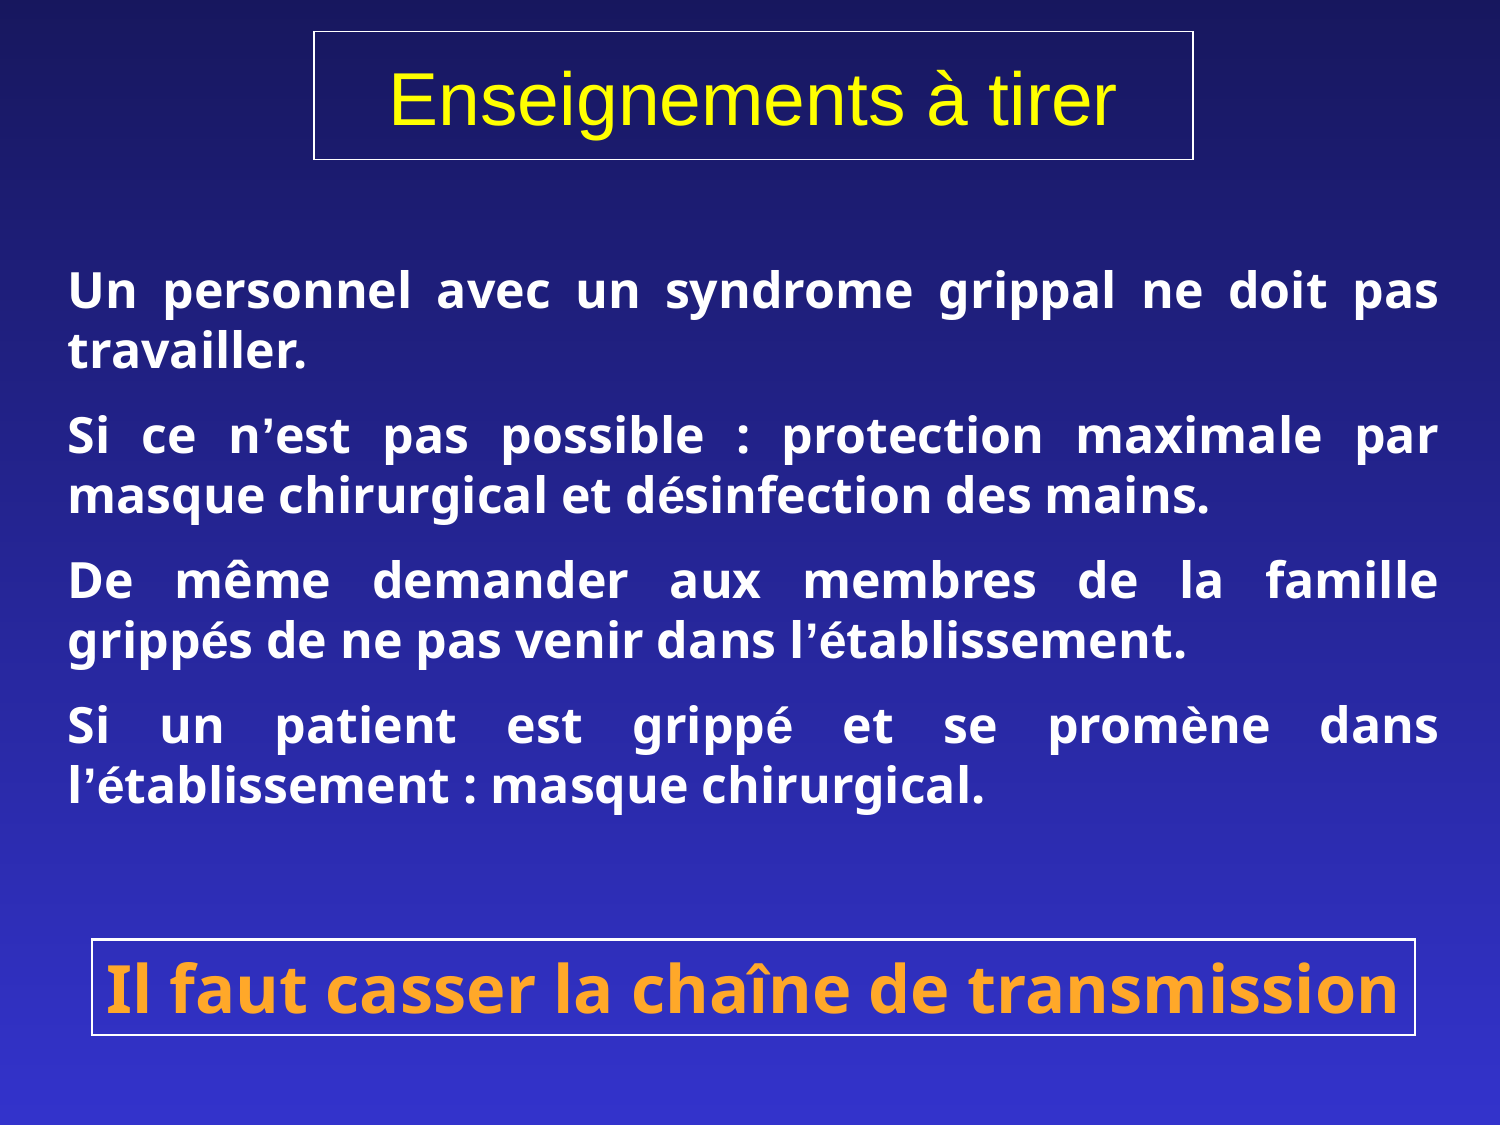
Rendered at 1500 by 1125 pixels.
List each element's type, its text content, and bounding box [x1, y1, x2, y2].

text_box Il faut casser la chaîne de transmission [91, 939, 1416, 1035]
title Enseignements à tirer [313, 31, 1194, 160]
text_box Un personnel avec un syndrome grippal ne doit pas travailler. Si ce n’est pas possible : protection maximale par masque chirurgical et désinfection des mains. De même demander aux membres de la famille grippés de ne pas venir dans l’établissement. Si un patient est grippé et se promène dans l’établissement : masque chirurgical. [52, 251, 1455, 821]
